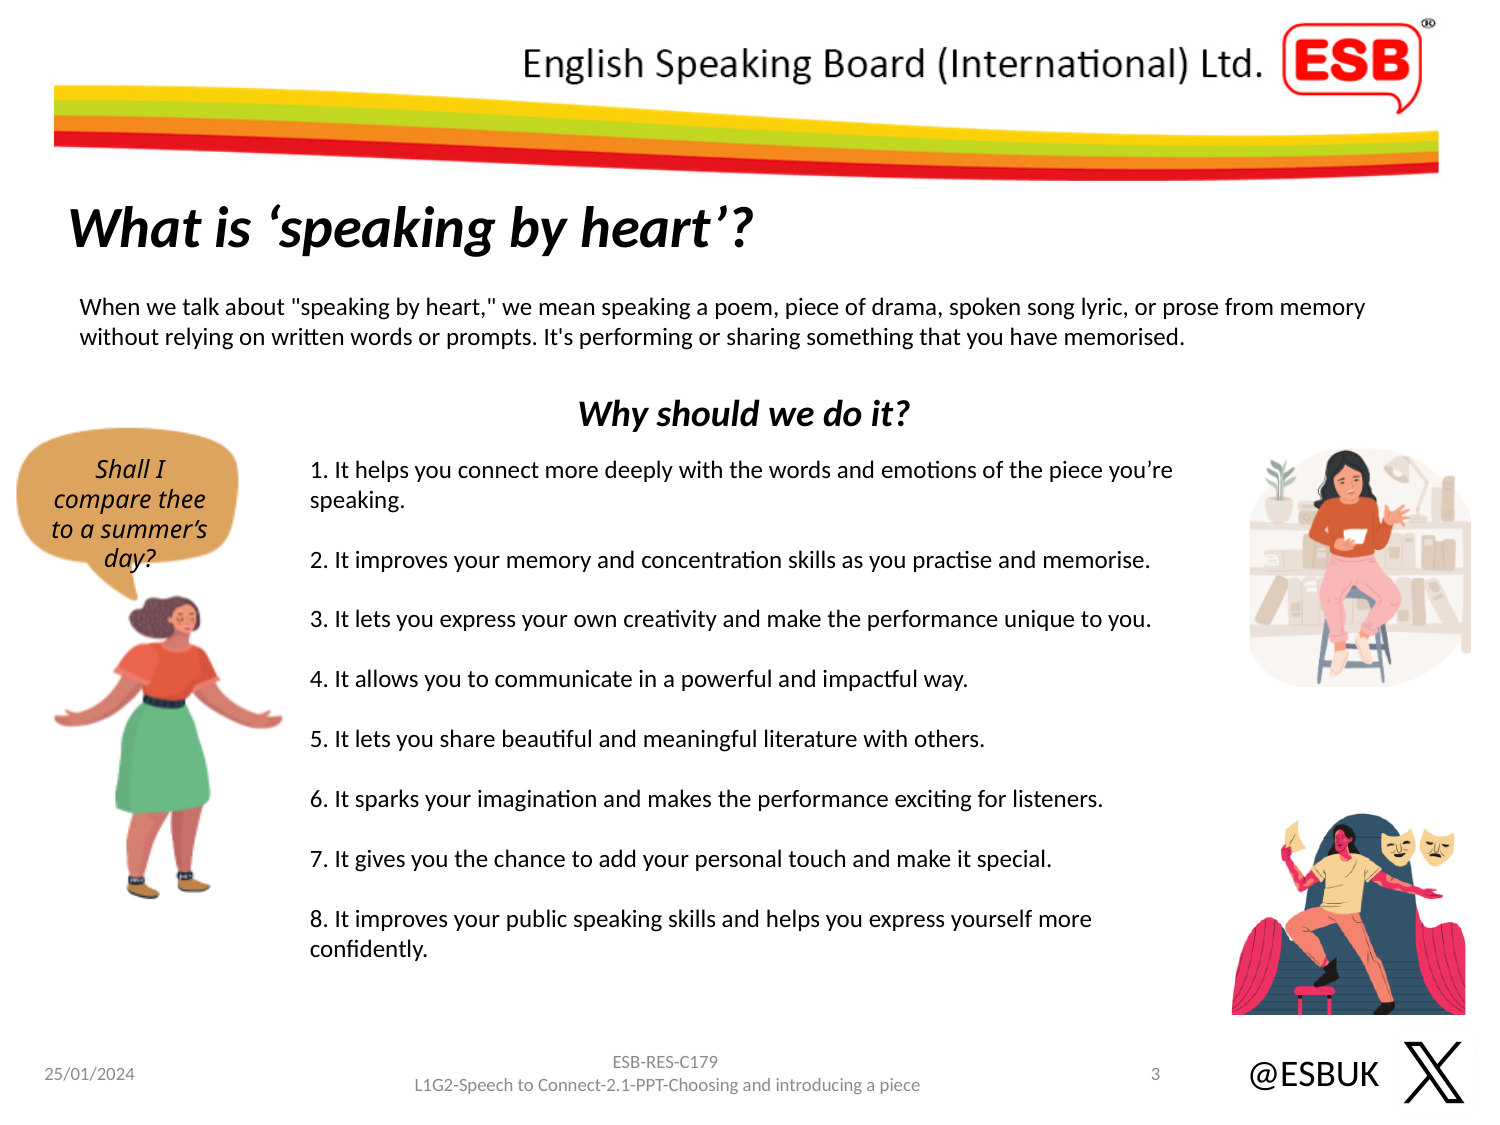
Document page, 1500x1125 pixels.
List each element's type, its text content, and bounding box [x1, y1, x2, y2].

picture [1250, 438, 1471, 687]
picture [0, 0, 1500, 189]
slide_number 3 [930, 1042, 1176, 1103]
picture [1395, 1029, 1476, 1116]
text_box When we talk about "speaking by heart," we mean speaking a poem, piece of drama, spoken song lyric, or prose from memory without relying on written words or prompts. It's performing or sharing something that you have memorised. [64, 283, 1436, 359]
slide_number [29, 1042, 367, 1103]
picture [1231, 799, 1470, 1015]
text_box Why should we do it? [399, 381, 1089, 442]
title What is ‘speaking by heart’? [52, 189, 1396, 277]
picture [9, 409, 296, 908]
footer ESB-RES-C179 L1G2-Speech to Connect-2.1-PPT-Choosing and introducing a piece [395, 1042, 930, 1103]
text_box 1. It helps you connect more deeply with the words and emotions of the piece you’re speaking. 2. It improves your memory and concentration skills as you practise and memorise. 3. It lets you express your own creativity and make the performance unique to you. 4. It allows you to communicate in a powerful and impactful way. 5. It lets you share beautiful and meaningful literature with others. 6. It sparks your imagination and makes the performance exciting for listeners. 7. It gives you the chance to add your personal touch and make it special. 8. It improves your public speaking skills and helps you express yourself more confidently. [295, 445, 1233, 970]
